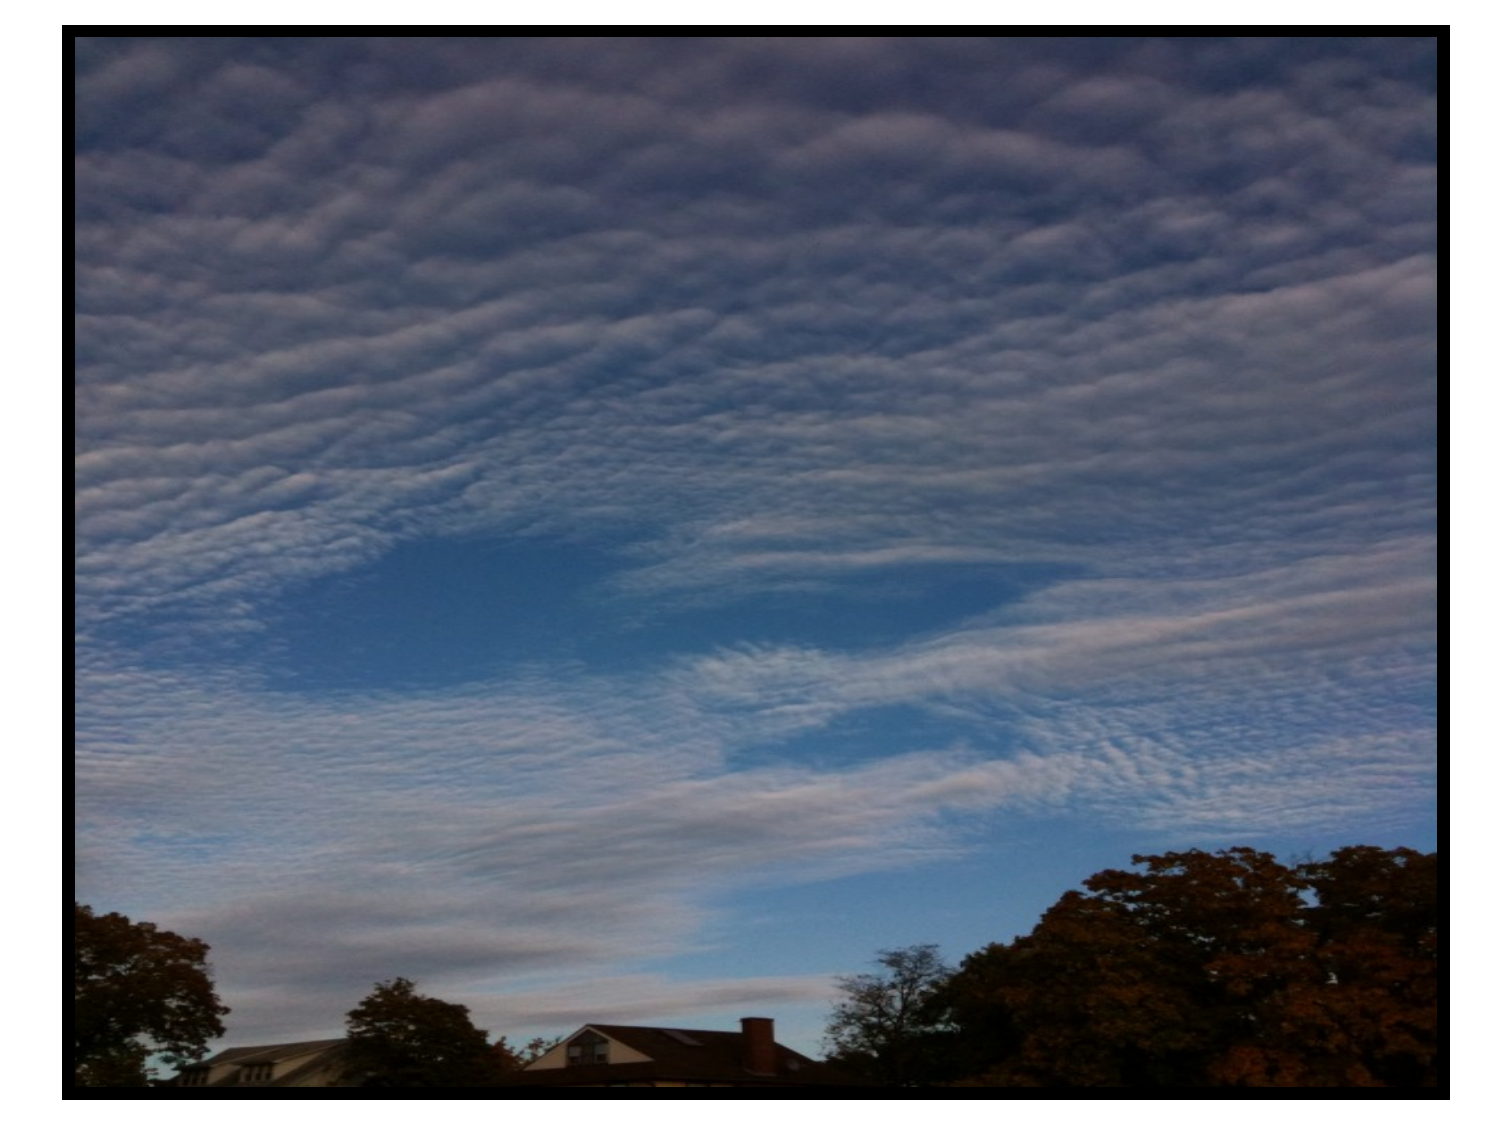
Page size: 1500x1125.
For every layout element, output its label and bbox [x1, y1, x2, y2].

picture [74, 37, 1438, 1088]
